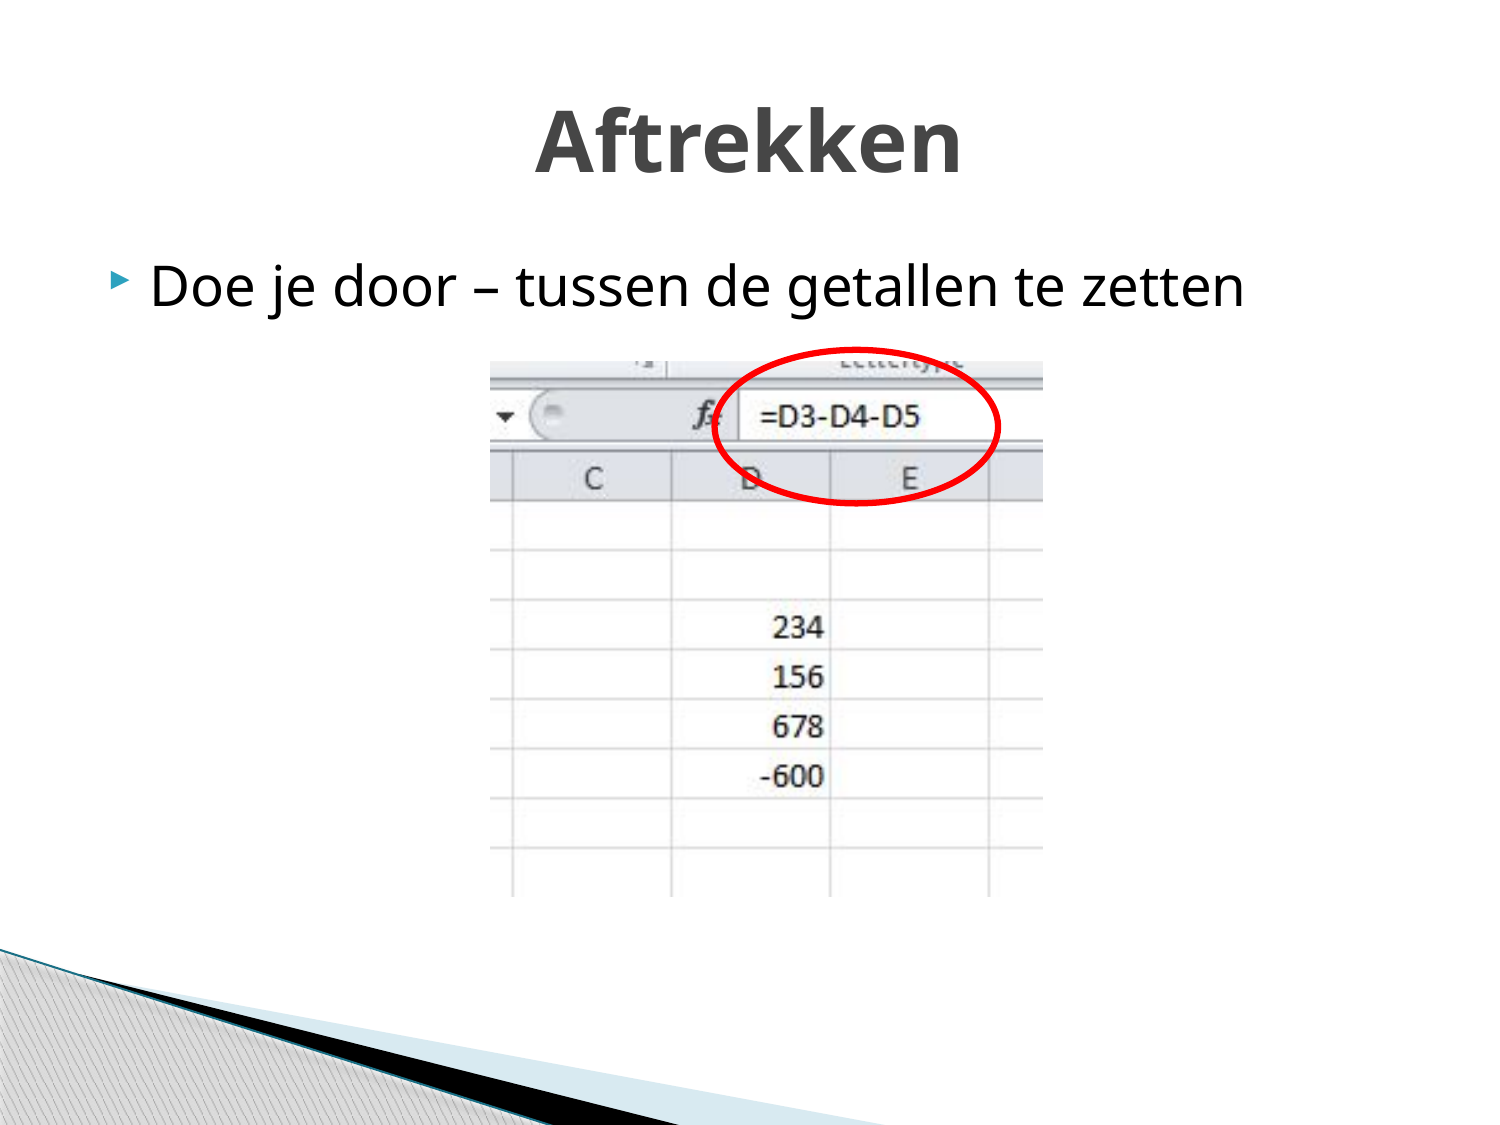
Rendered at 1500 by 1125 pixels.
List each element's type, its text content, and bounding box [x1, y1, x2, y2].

text_box [769, 345, 944, 361]
picture [489, 361, 1043, 897]
title Aftrekken [75, 45, 1425, 233]
list Doe je door – tussen de getallen te zetten [75, 243, 1425, 986]
